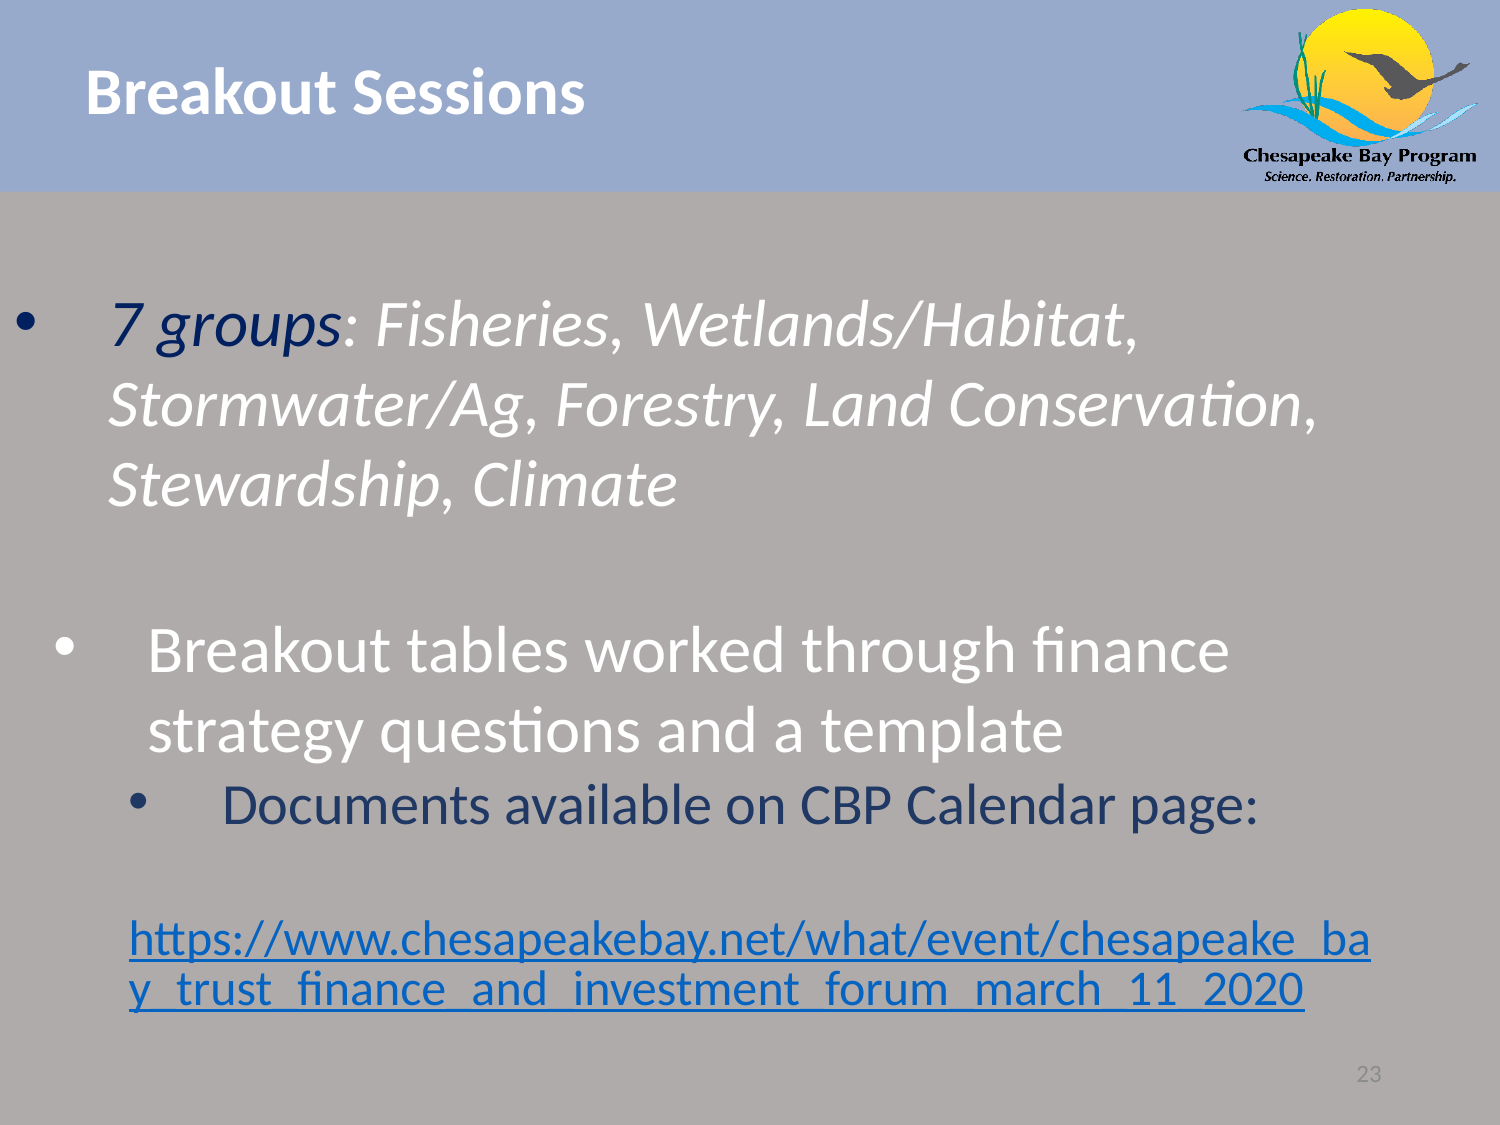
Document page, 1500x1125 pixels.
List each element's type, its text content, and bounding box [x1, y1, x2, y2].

text_box Breakout Sessions [70, 40, 1241, 135]
picture [1241, 7, 1478, 184]
text_box [0, 0, 1500, 193]
text_box Breakout tables worked through finance strategy questions and a template Documents available on CBP Calendar page: https://www.chesapeakebay.net/what/event/chesapeake_bay_trust_finance_and_investment_forum_march_11_2020 [38, 598, 1397, 1054]
slide_number 23 [1059, 1054, 1397, 1103]
text_box 7 groups: Fisheries, Wetlands/Habitat, Stormwater/Ag, Forestry, Land Conservation, Stewardship, Climate [0, 272, 1500, 528]
